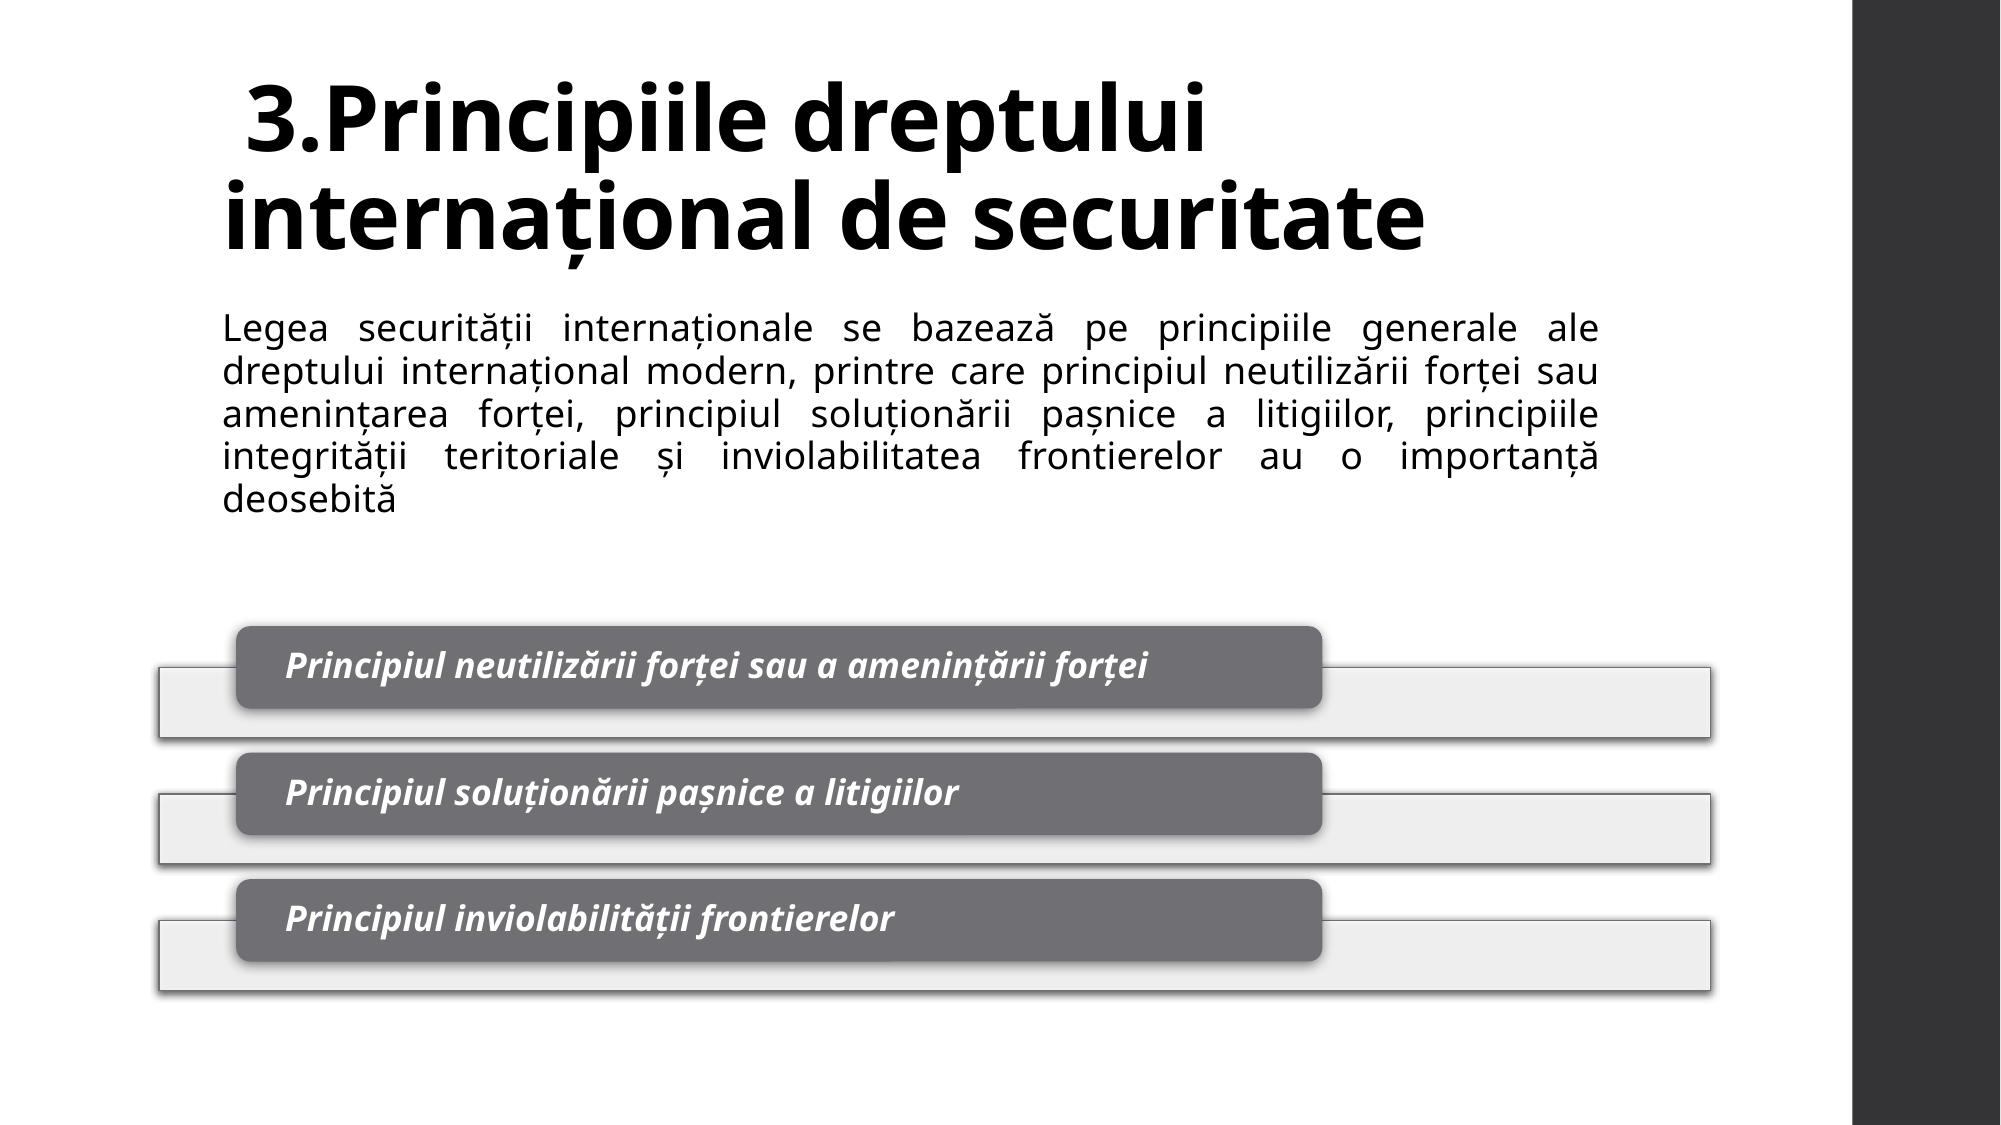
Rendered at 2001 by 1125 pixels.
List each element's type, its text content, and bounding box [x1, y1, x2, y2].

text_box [158, 491, 1711, 1125]
title 3.Principiile dreptului internațional de securitate [206, 60, 1797, 278]
list Legea securității internaționale se bazează pe principiile generale ale dreptului internațional modern, printre care principiul neutilizării forței sau amenințarea forței, principiul soluționării pașnice a litigiilor, principiile integrității teritoriale și inviolabilitatea frontierelor au o importanță deosebită [206, 299, 1617, 487]
